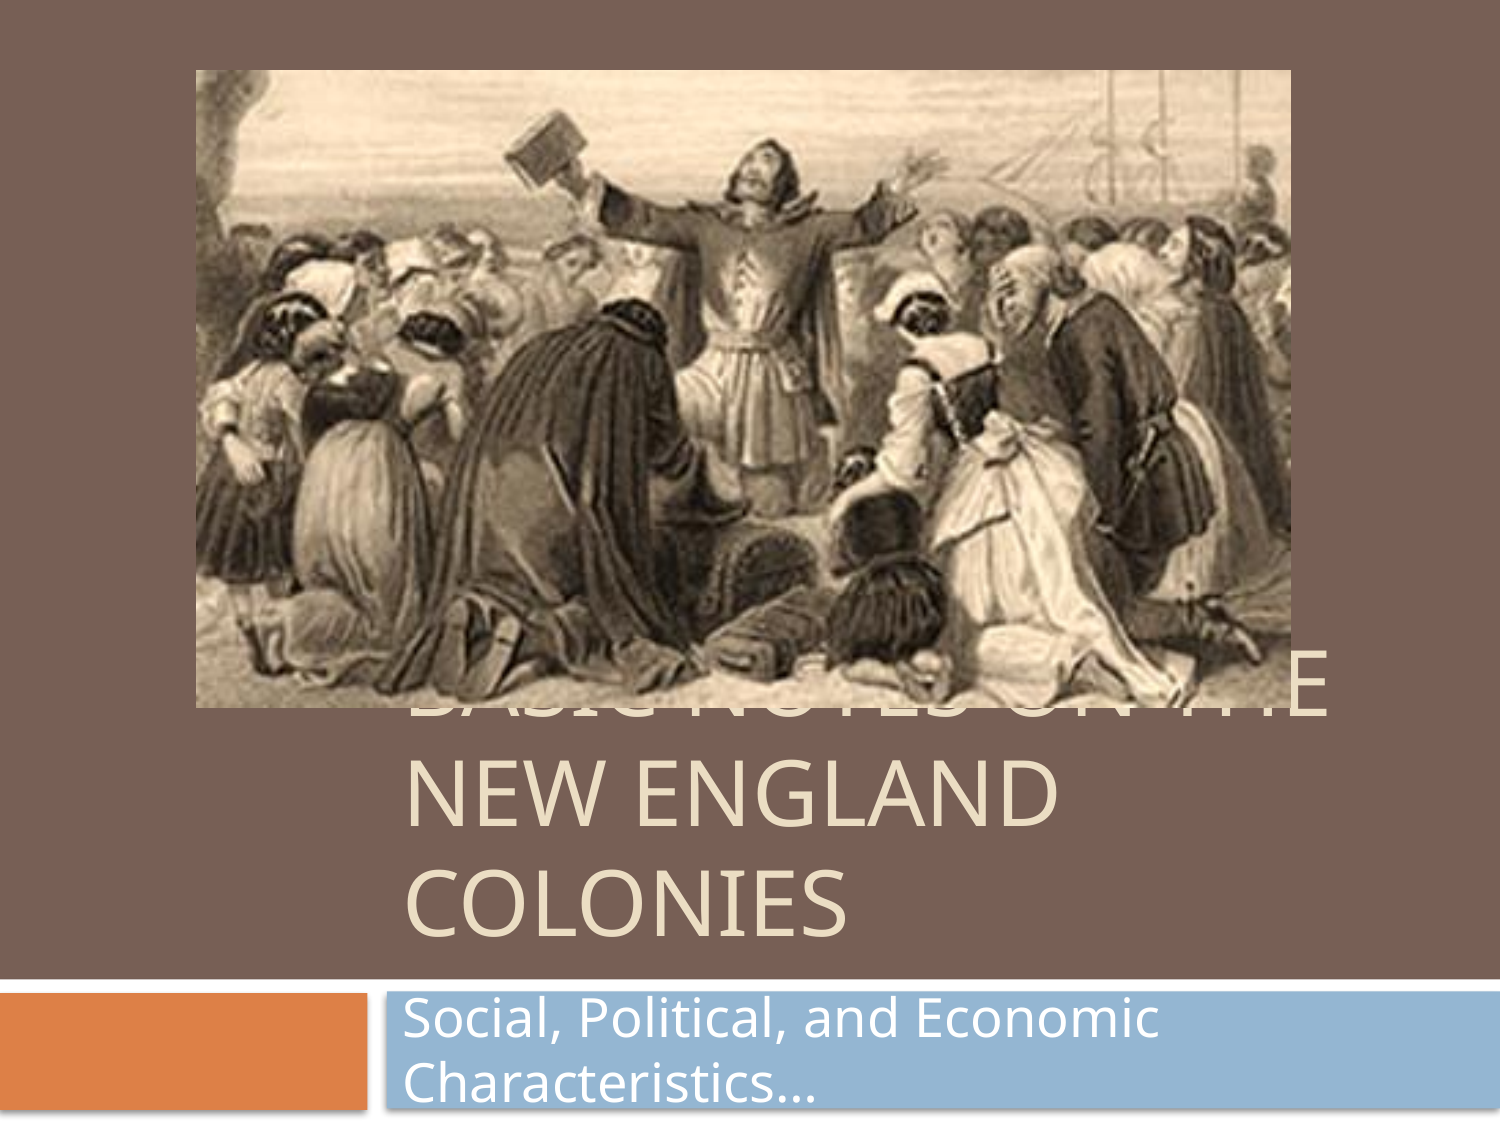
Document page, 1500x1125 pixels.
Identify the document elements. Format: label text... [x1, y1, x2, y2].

title Basic notes on the New England colonies [387, 662, 1450, 963]
subtitle Social, Political, and Economic Characteristics… [387, 992, 1488, 1105]
picture [196, 70, 1292, 709]
